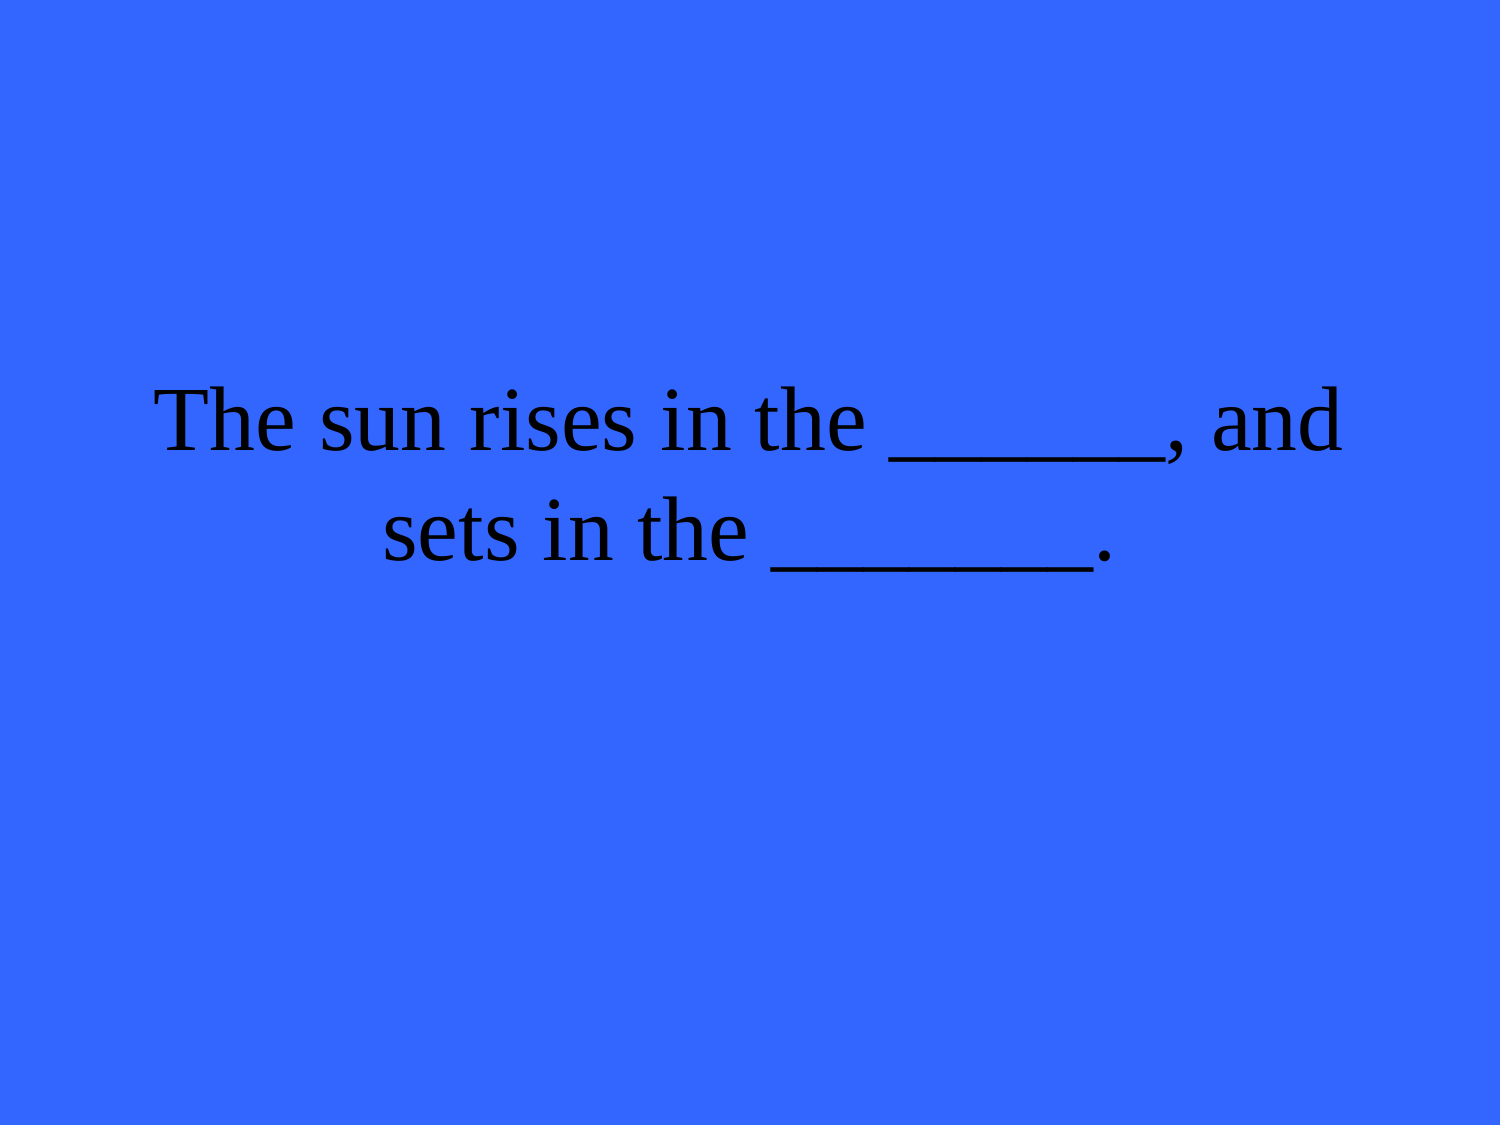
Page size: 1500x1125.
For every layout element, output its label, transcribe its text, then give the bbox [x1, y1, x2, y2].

title The sun rises in the ______, and sets in the _______. [112, 374, 1388, 563]
